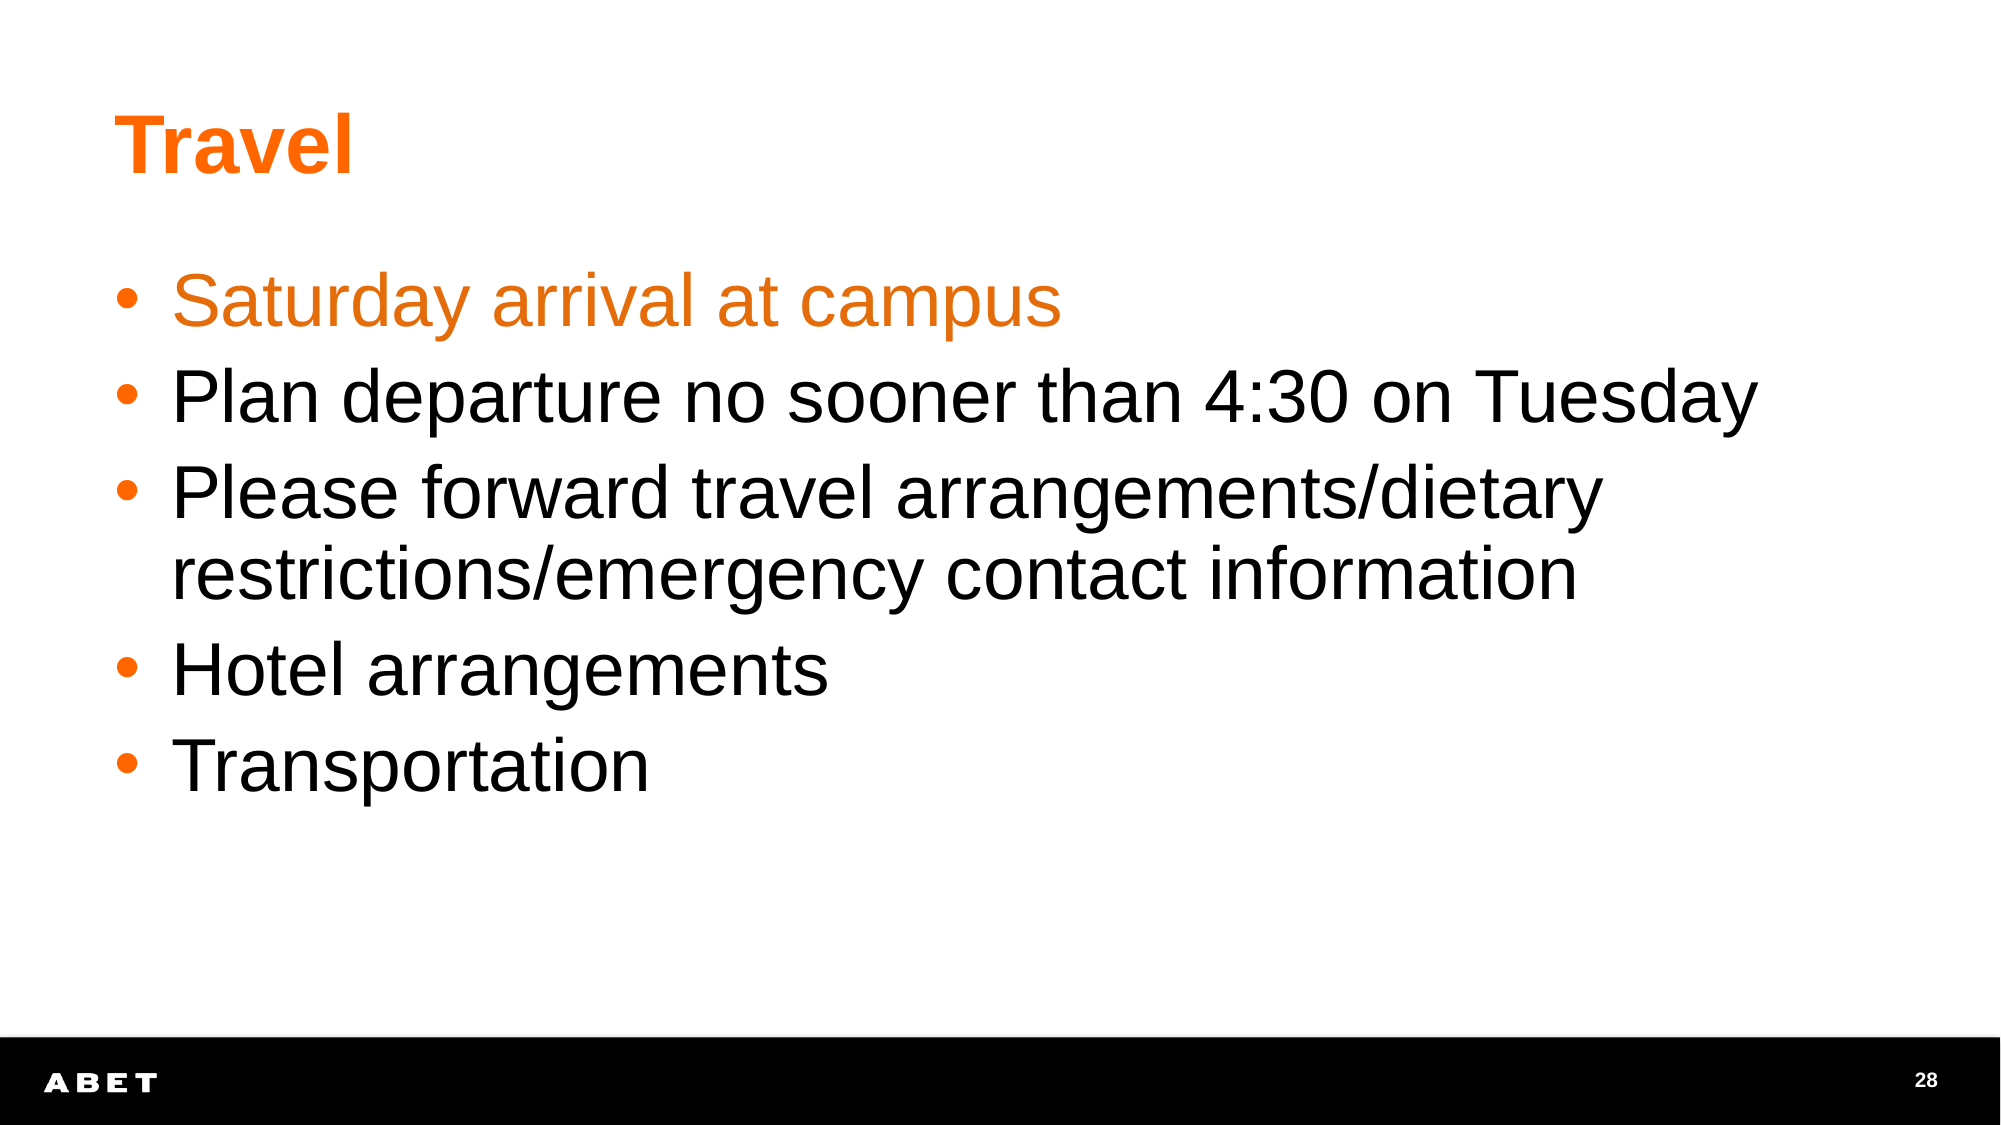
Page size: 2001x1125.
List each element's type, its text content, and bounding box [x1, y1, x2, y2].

list Saturday arrival at campus Plan departure no sooner than 4:30 on Tuesday Please forward travel arrangements/dietary restrictions/emergency contact information Hotel arrangements Transportation [99, 254, 1900, 967]
picture [16, 1052, 184, 1113]
title Travel [99, 82, 1900, 213]
